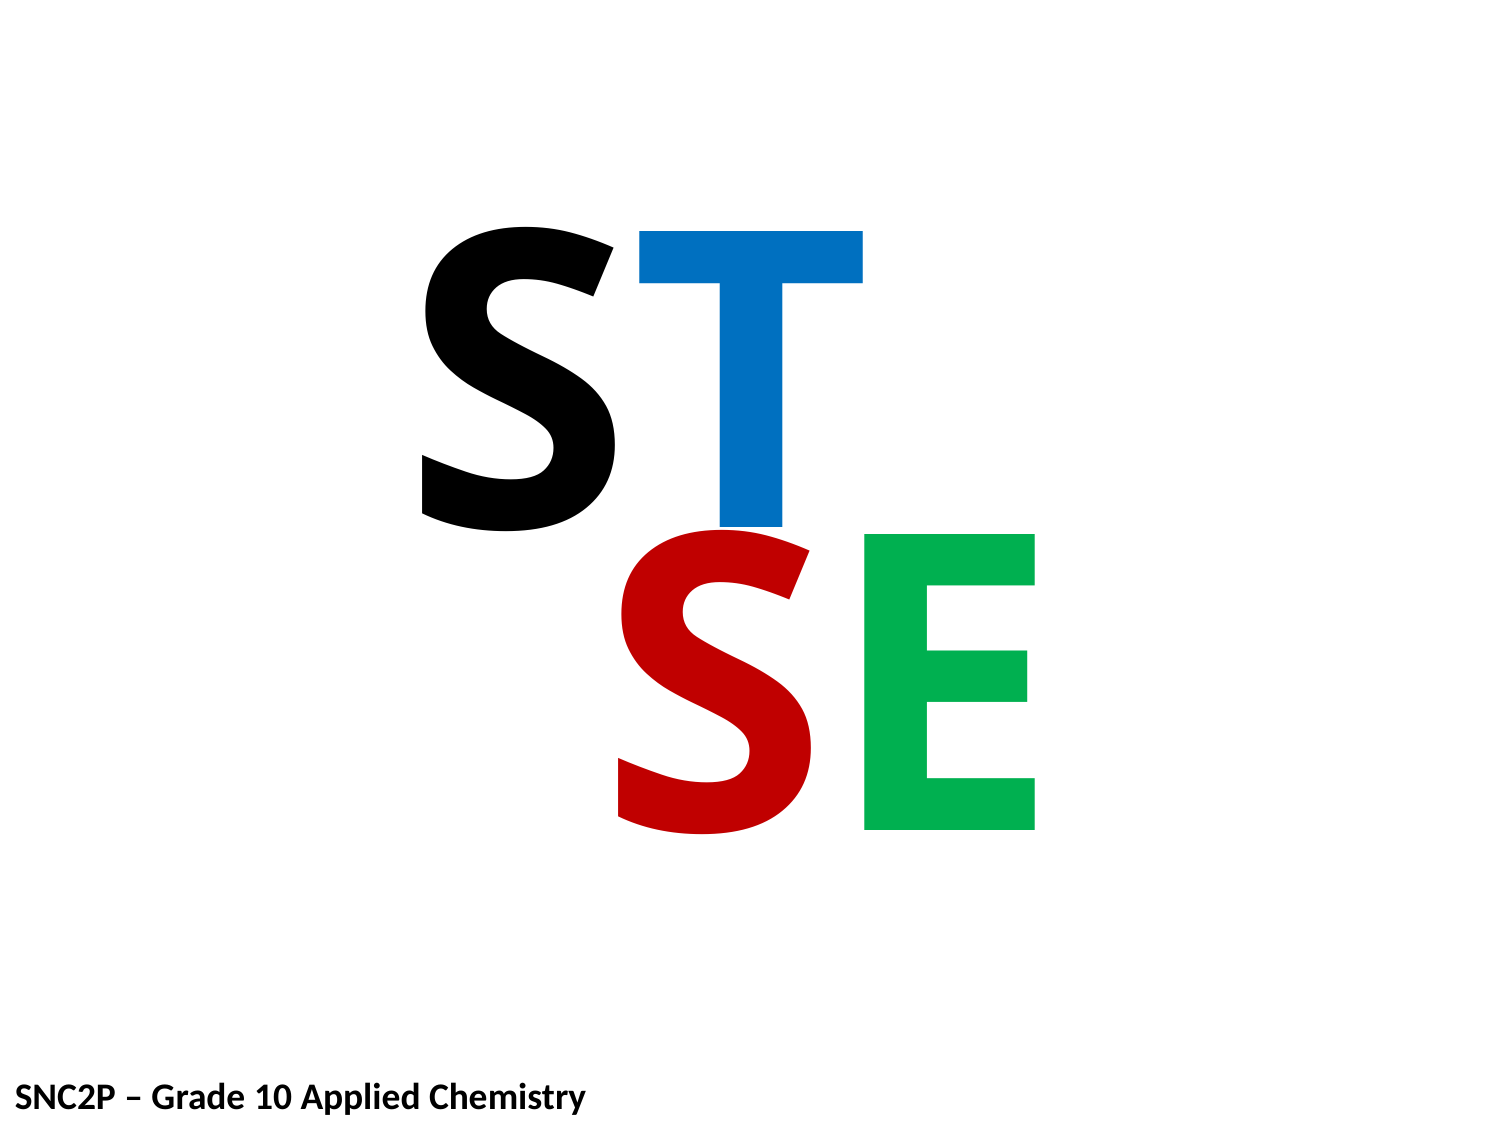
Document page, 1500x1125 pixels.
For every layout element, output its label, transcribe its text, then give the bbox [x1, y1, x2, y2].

text_box SE [584, 408, 1075, 922]
text_box SNC2P – Grade 10 Applied Chemistry [0, 1064, 1500, 1125]
title ST [0, 326, 1275, 894]
